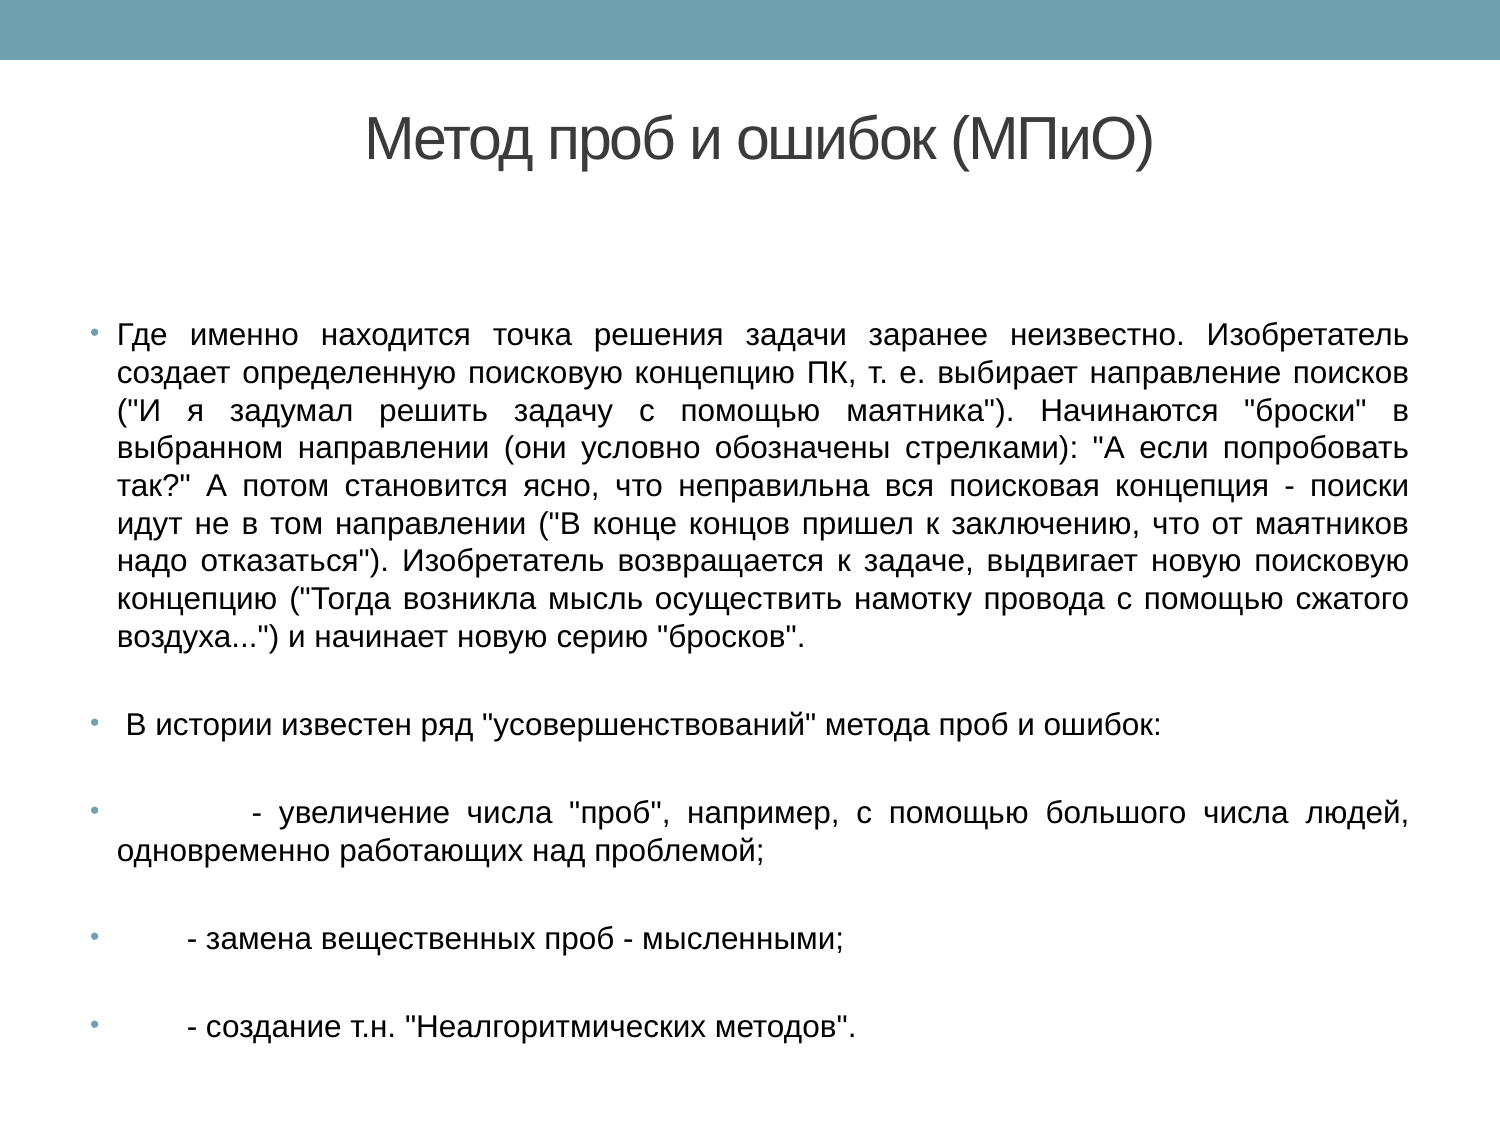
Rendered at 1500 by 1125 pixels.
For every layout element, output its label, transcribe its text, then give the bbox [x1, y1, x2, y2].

list Где именно находится точка решения задачи заранее неизвестно. Изобретатель создает определенную поисковую концепцию ПК, т. е. выбирает направление поисков ("И я задумал решить задачу с помощью маятника"). Начинаются "броски" в выбранном направлении (они условно обозначены стрелками): "А если попробовать так?" А потом становится ясно, что неправильна вся поисковая концепция - поиски идут не в том направлении ("В конце концов пришел к заключению, что от маятников надо отказаться"). Изобретатель возвращается к задаче, выдвигает новую поисковую концепцию ("Тогда возникла мысль осуществить намотку провода с помощью сжатого воздуха...") и начинает новую серию "бросков". В истории известен ряд "усовершенствований" метода проб и ошибок: - увеличение числа "проб", например, с помощью большого числа людей, одновременно работающих над проблемой; - замена вещественных проб - мысленными; - создание т.н. "Неалгоритмических методов". [75, 262, 1425, 1063]
title Метод проб и ошибок (МПиО) [76, 90, 1427, 253]
